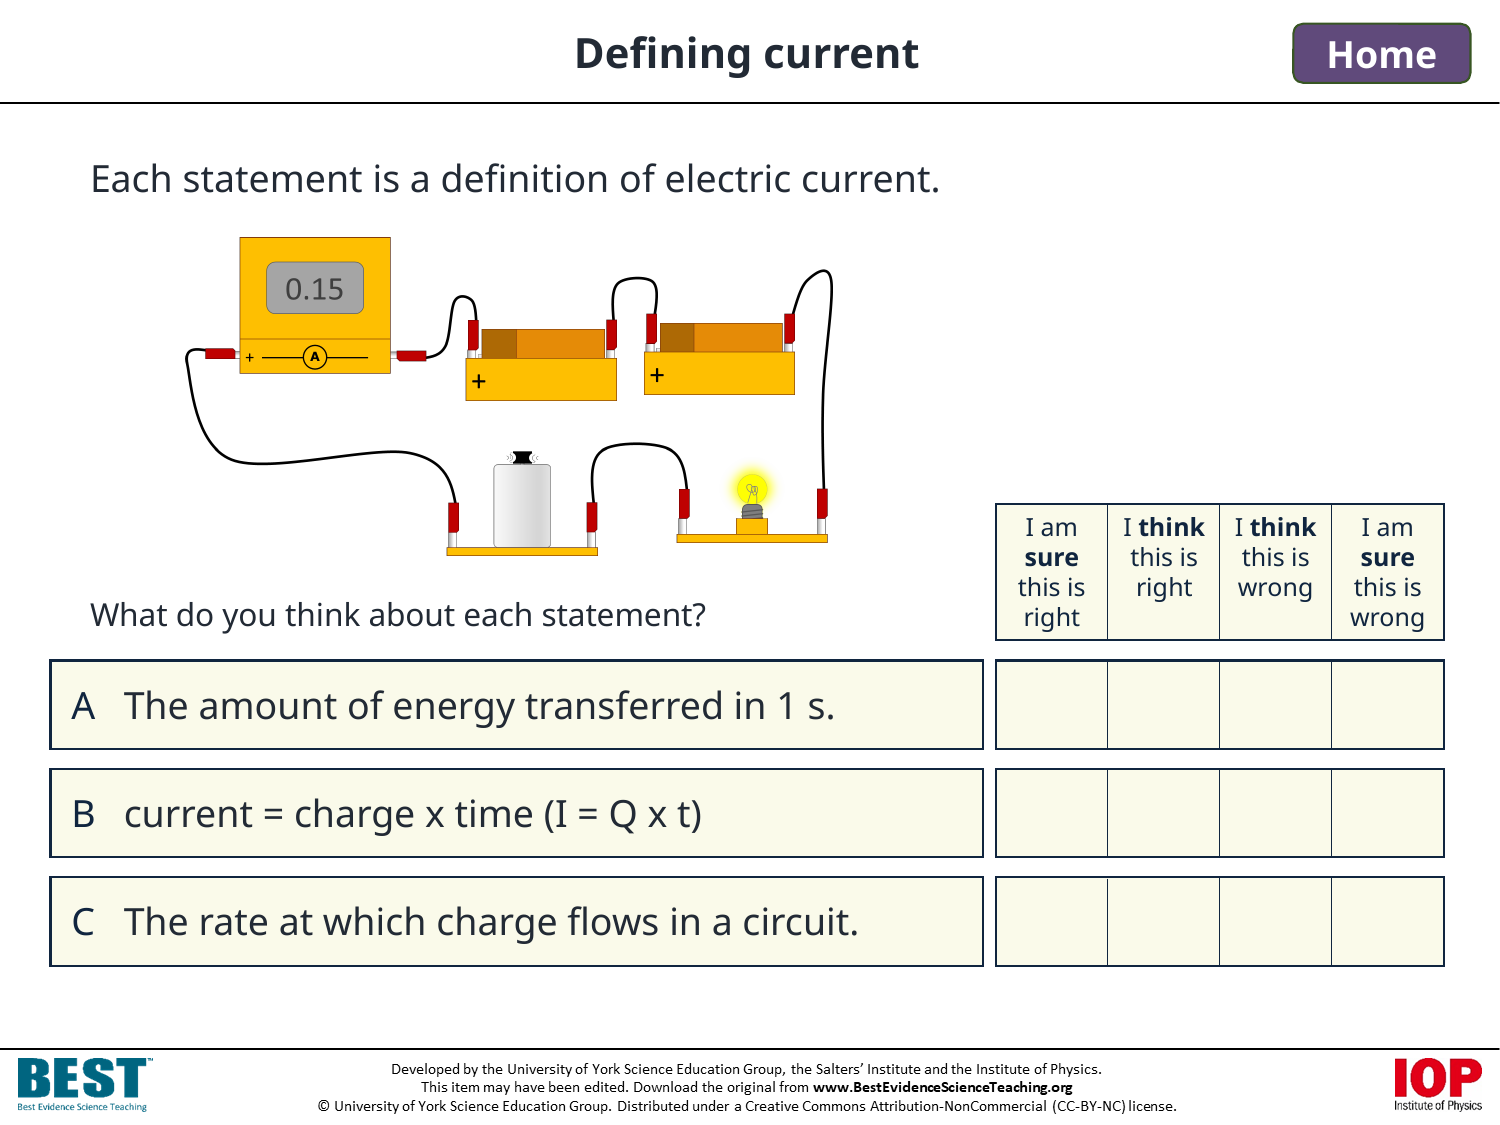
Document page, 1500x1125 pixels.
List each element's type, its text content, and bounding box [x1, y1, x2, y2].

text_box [995, 660, 1444, 750]
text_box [995, 503, 1444, 642]
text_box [995, 876, 1444, 968]
text_box Home [1292, 22, 1472, 84]
picture [0, 102, 1500, 1125]
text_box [995, 768, 1444, 859]
text_box Defining current [23, 4, 1471, 99]
